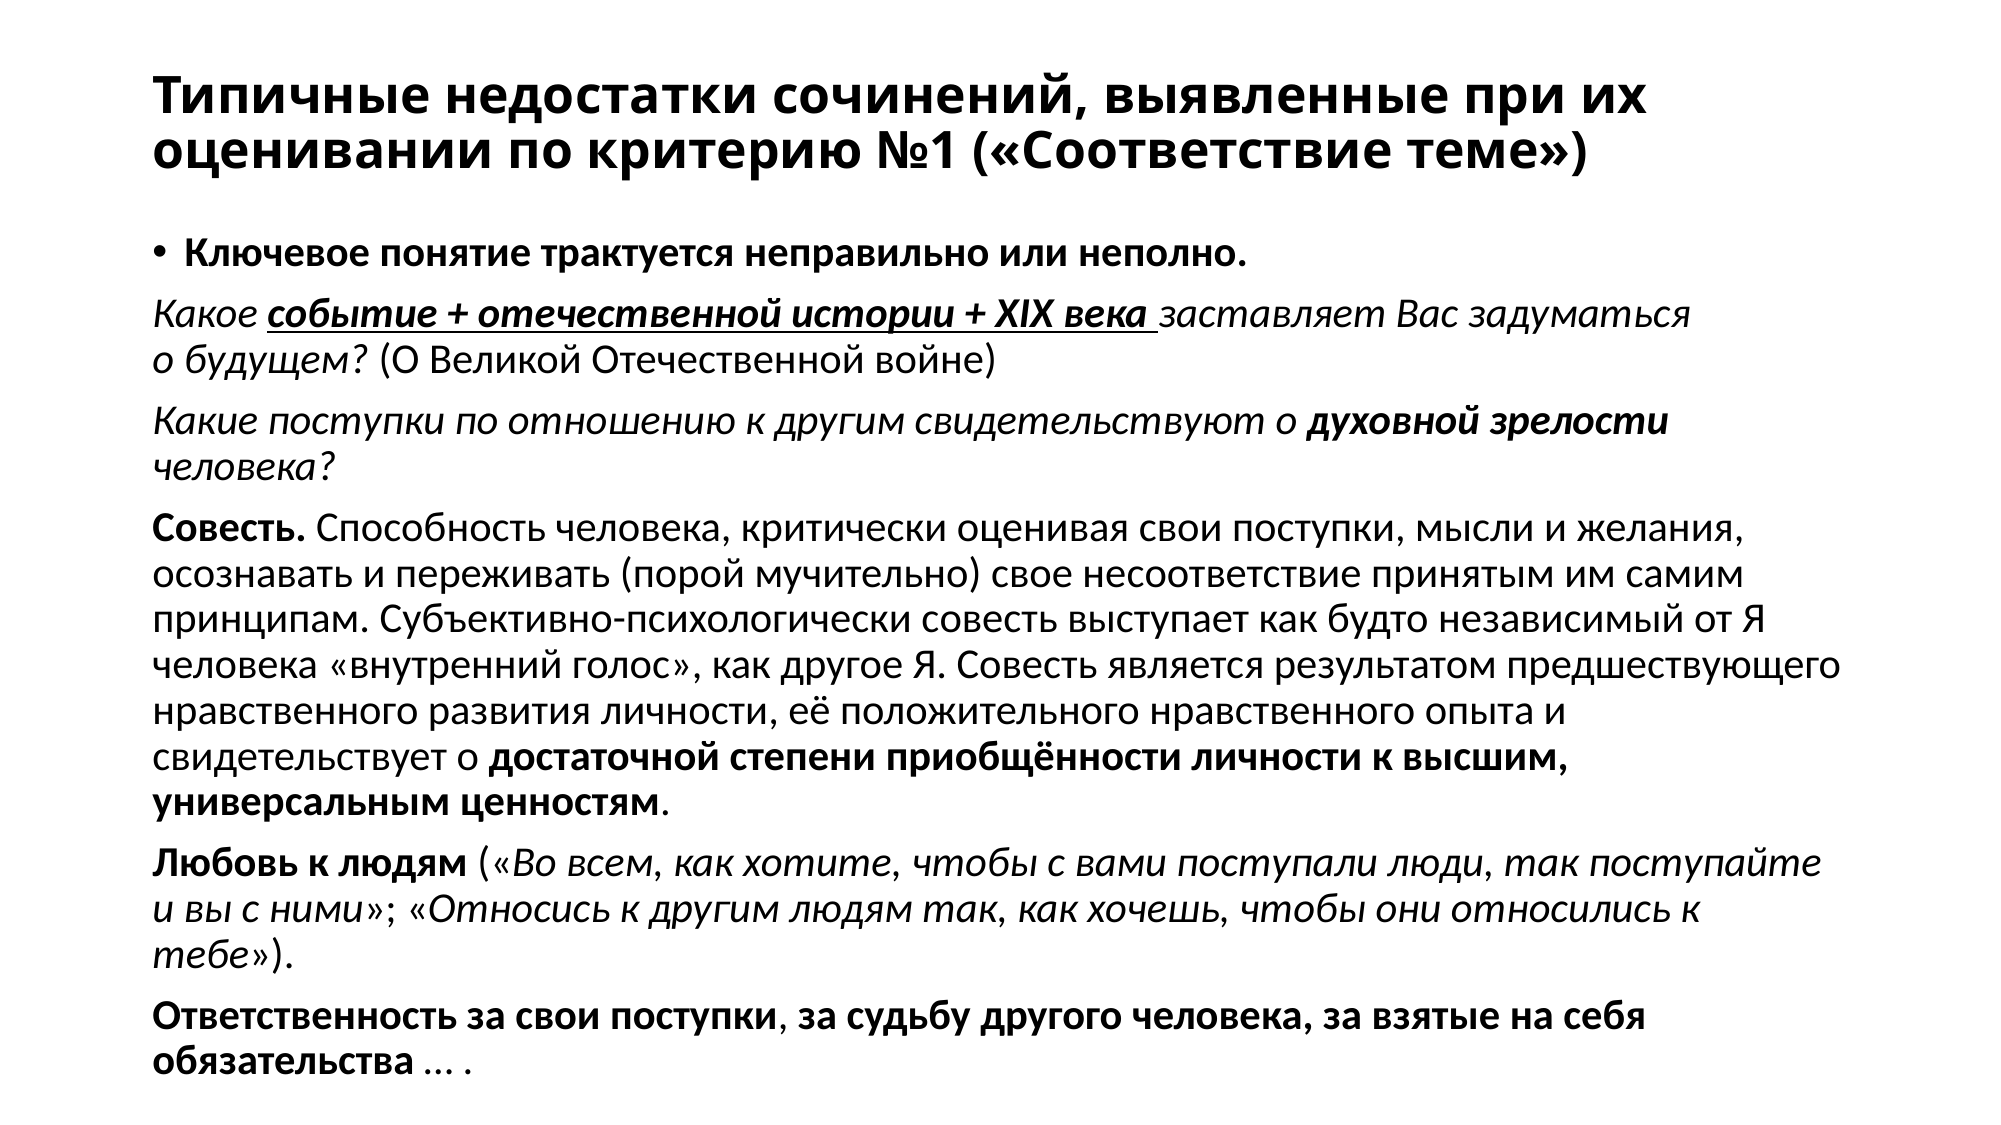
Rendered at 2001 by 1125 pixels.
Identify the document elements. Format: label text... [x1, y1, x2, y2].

list Ключевое понятие трактуется неправильно или неполно. Какое событие + отечественной истории + XIX века заставляет Вас задуматься о будущем? (О Великой Отечественной войне) Какие поступки по отношению к другим свидетельствуют о духовной зрелости человека? Совесть. Способность человека, критически оценивая свои поступки, мысли и желания, осознавать и переживать (порой мучительно) свое несоответствие принятым им самим принципам. Субъективно-психологически совесть выступает как будто независимый от Я человека «внутренний голос», как другое Я. Совесть является результатом предшествующего нравственного развития личности, её положительного нравственного опыта и свидетельствует о достаточной степени приобщённости личности к высшим, универсальным ценностям. Любовь к людям («Во всем, как хотите, чтобы с вами поступали люди, так поступайте и вы с ними»; «Относись к другим людям так, как хочешь, чтобы они относились к тебе»). Ответственность за свои поступки, за судьбу другого человека, за взятые на себя обязательства … . [137, 222, 1863, 1100]
title Типичные недостатки сочинений, выявленные при их оценивании по критерию №1 («Соответствие теме») [137, 59, 1863, 189]
